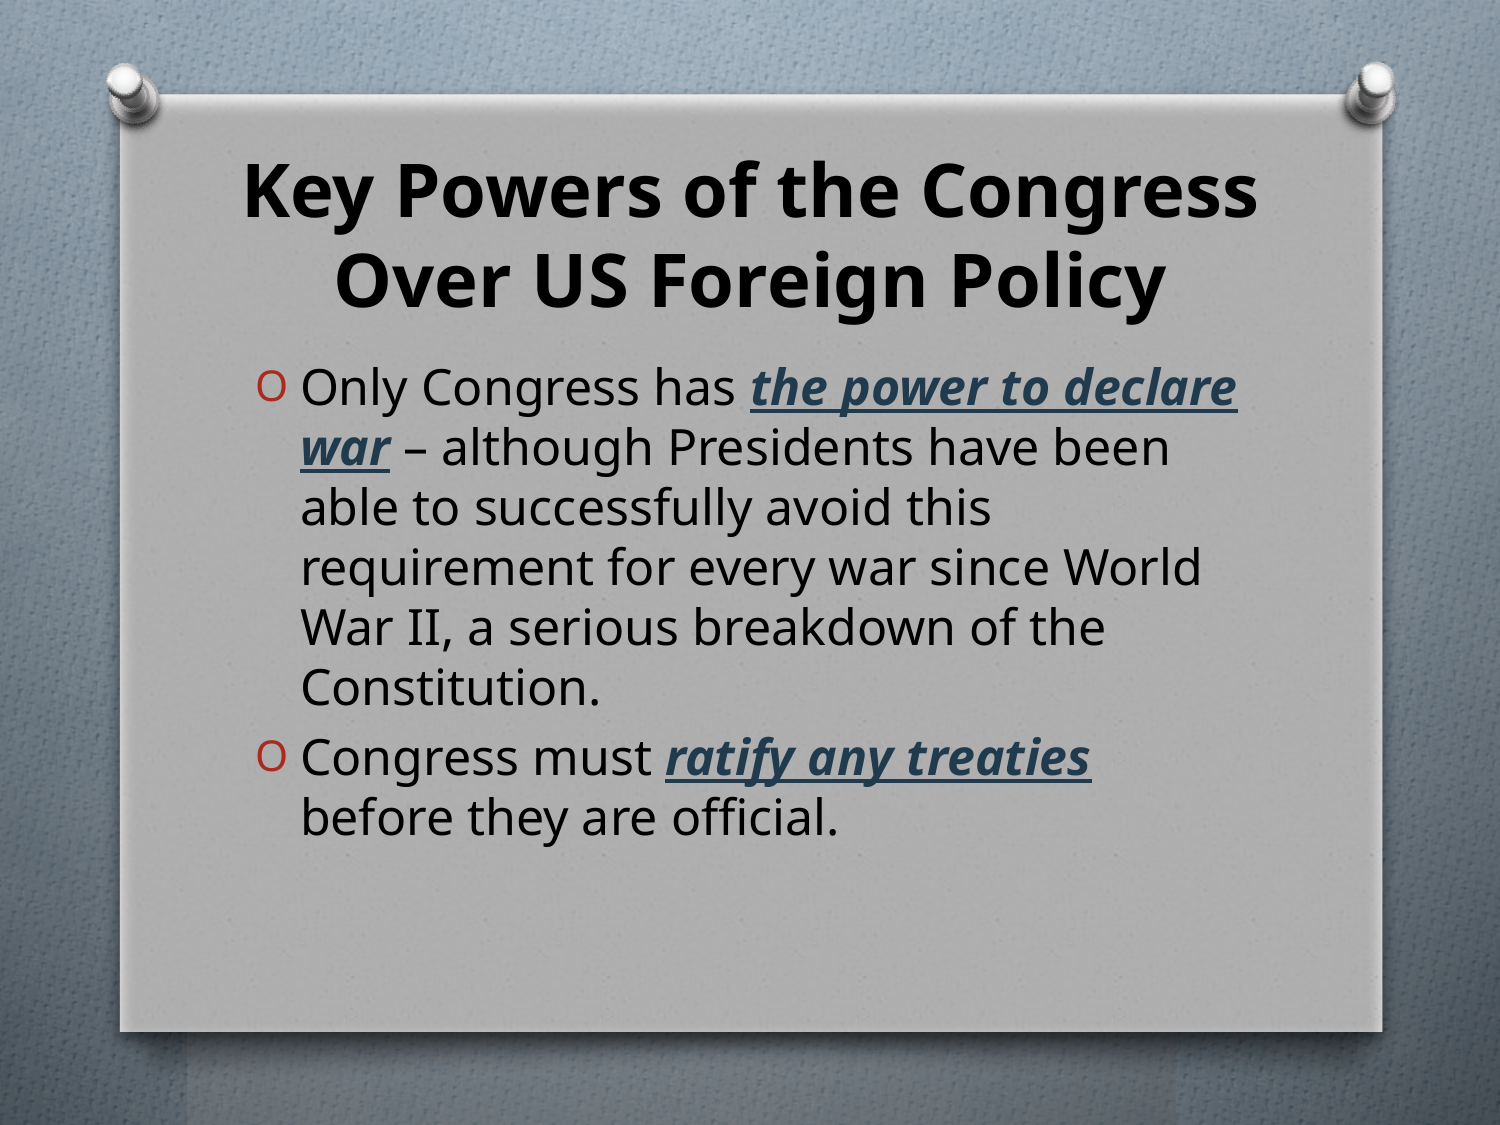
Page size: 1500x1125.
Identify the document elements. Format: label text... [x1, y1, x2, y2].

title Key Powers of the Congress Over US Foreign Policy [179, 134, 1323, 332]
picture [1317, 35, 1439, 156]
list Only Congress has the power to declare war – although Presidents have been able to successfully avoid this requirement for every war since World War II, a serious breakdown of the Constitution. Congress must ratify any treaties before they are official. [240, 347, 1257, 939]
picture [75, 29, 198, 153]
